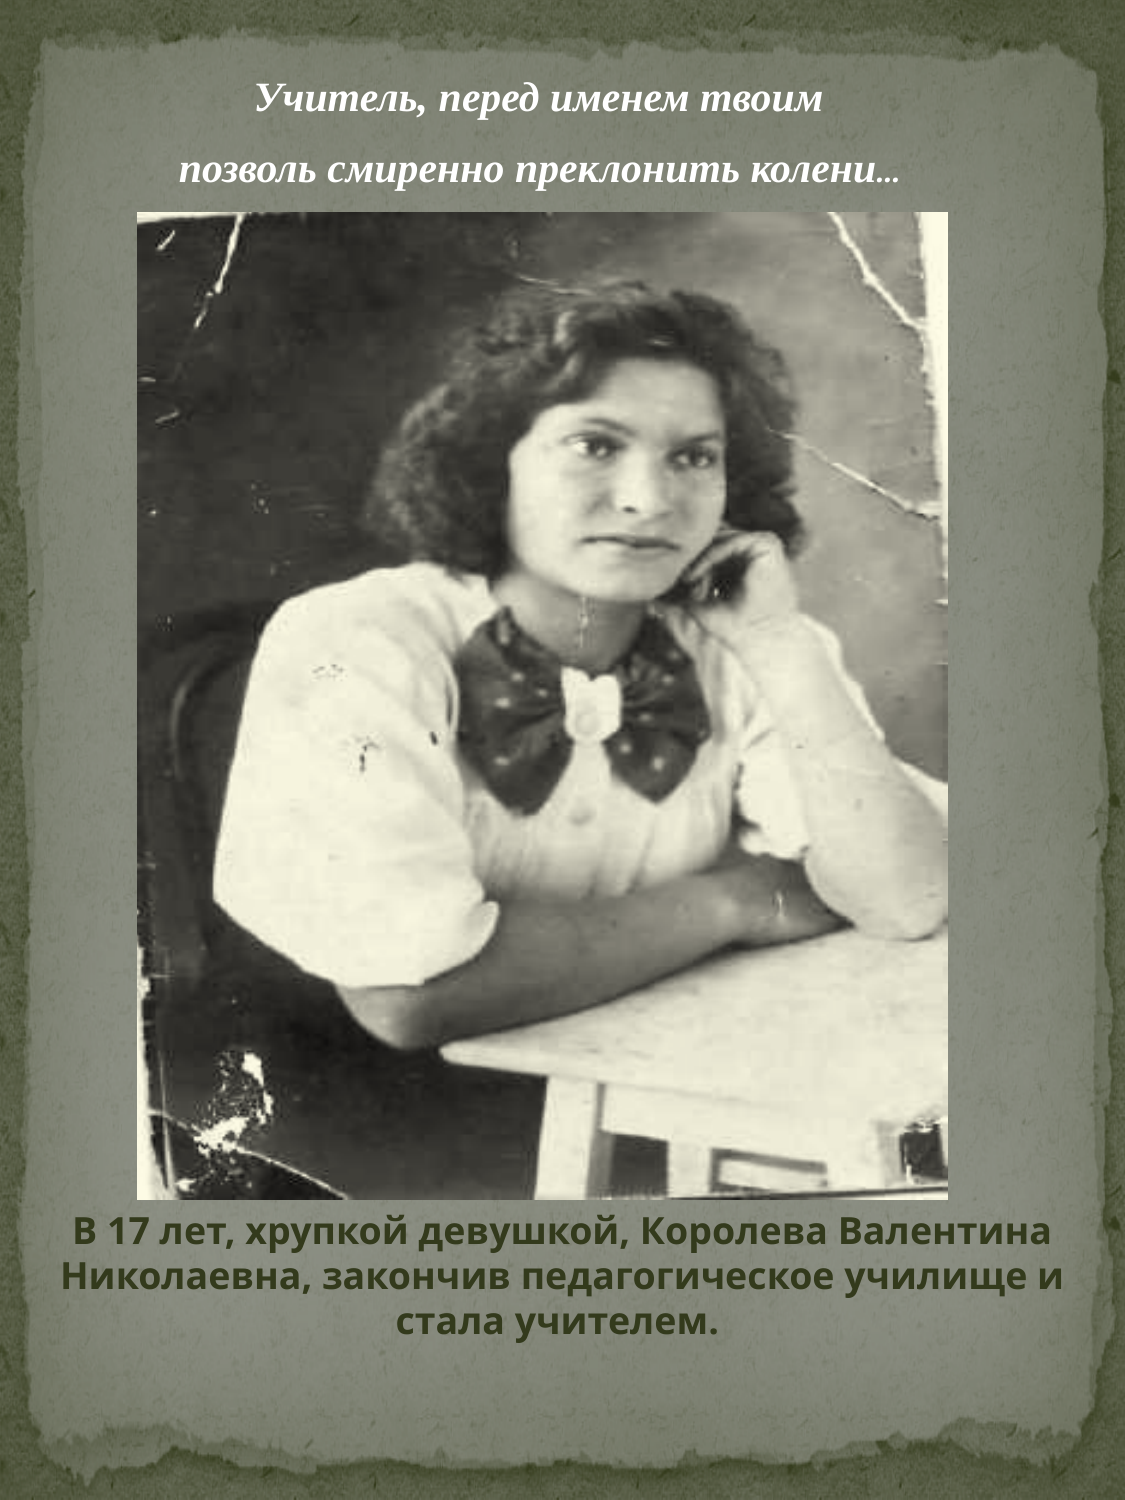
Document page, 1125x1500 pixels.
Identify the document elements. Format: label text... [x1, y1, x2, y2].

text_box В 17 лет, хрупкой девушкой, Королева Валентина Николаевна, закончив педагогическое училище и стала учителем. [0, 1199, 1125, 1350]
text_box Учитель, перед именем твоим позволь смиренно преклонить колени… [0, 62, 1088, 199]
picture [139, 214, 946, 1199]
